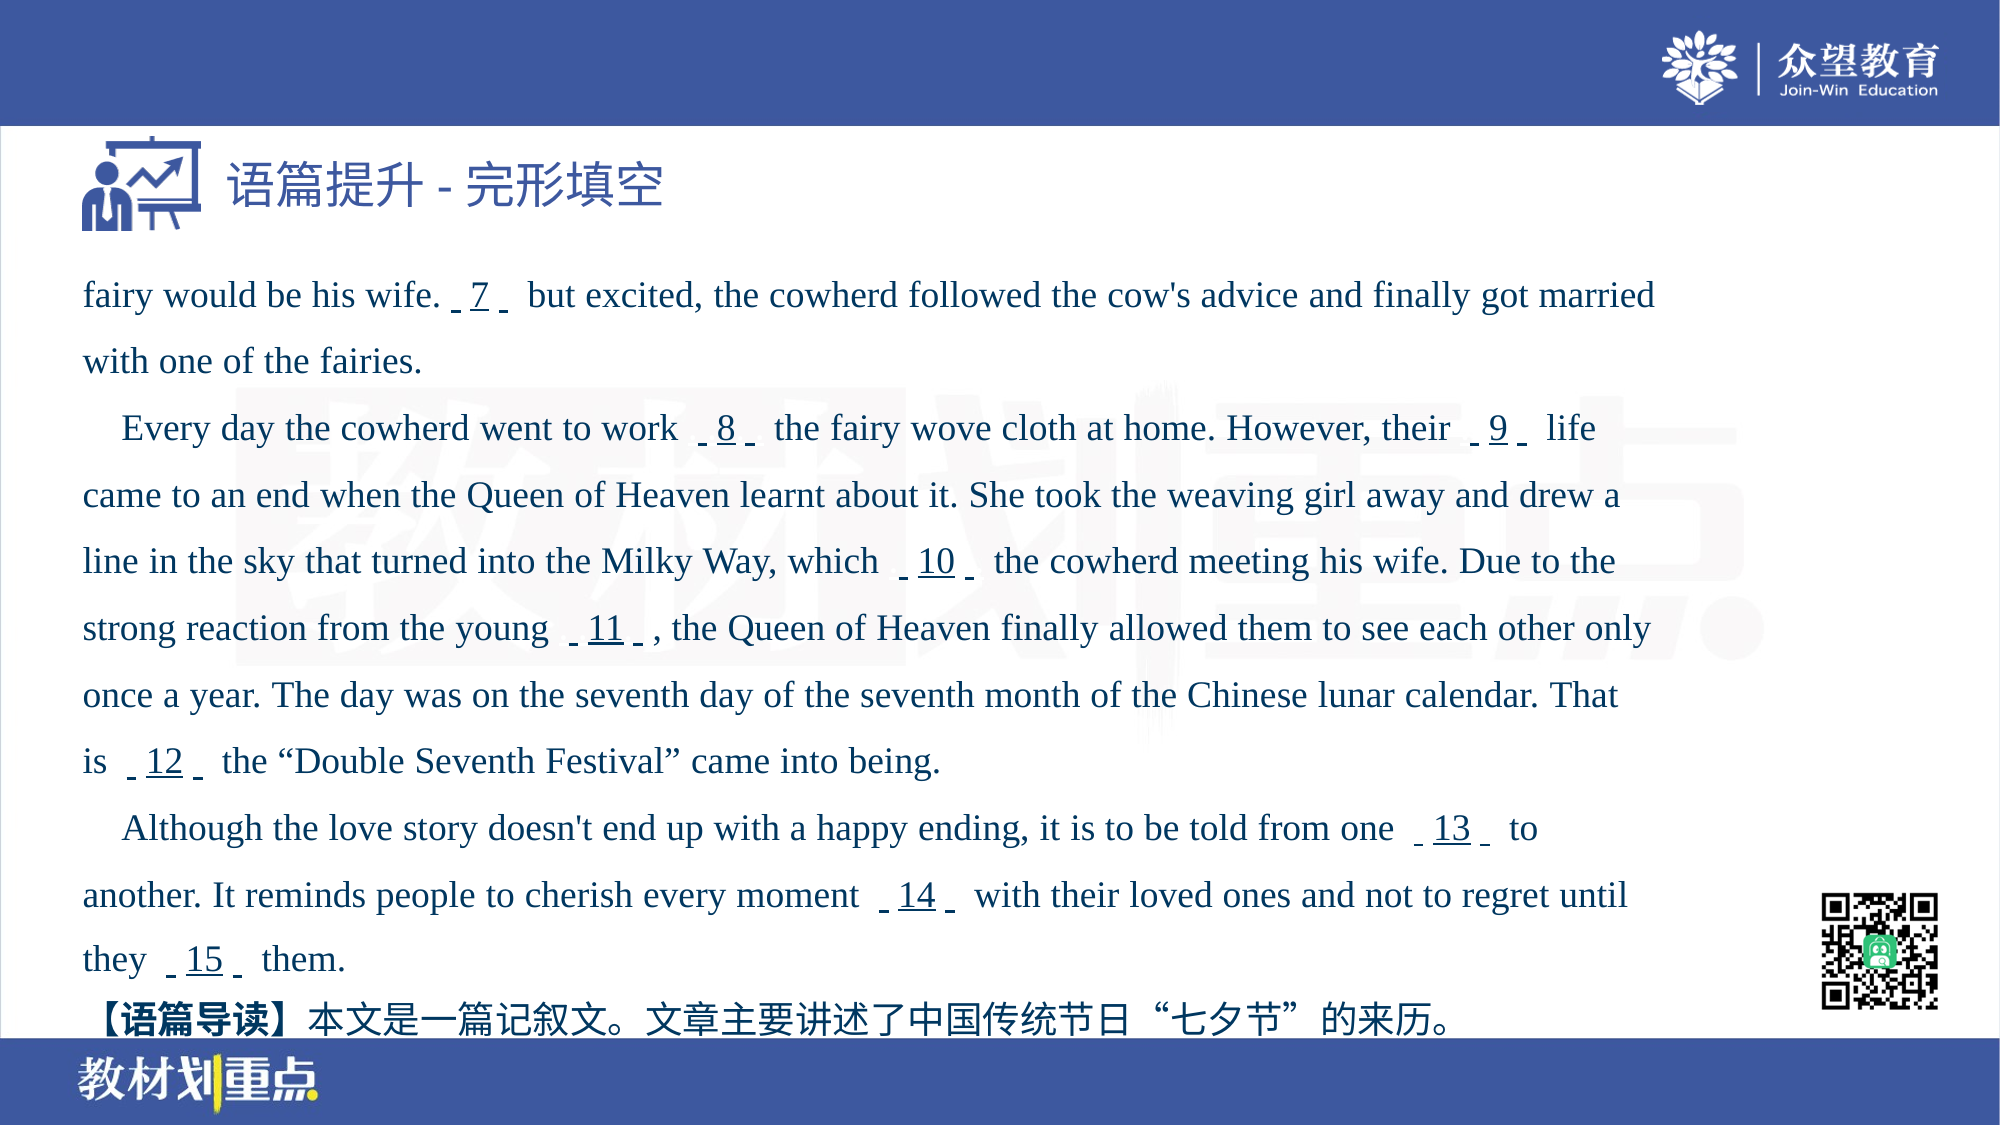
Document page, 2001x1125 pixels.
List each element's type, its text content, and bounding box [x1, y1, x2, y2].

picture [0, 0, 2000, 1125]
text_box fairy would be his wife.. .7. . but excited, the cowherd followed the cow's advice and finally got married with one of the fairies. Every day the cowherd went to work . .8. . the fairy wove cloth at home. However, their . .9. . life came to an end when the Queen of Heaven learnt about it. She took the weaving girl away and drew a line in the sky that turned into the Milky Way, which . .10. . the cowherd meeting his wife. Due to the strong reaction from the young . .11. ., the Queen of Heaven finally allowed them to see each other only once a year. The day was on the seventh day of the seventh month of the Chinese lunar calendar. That is . .12. . the “Double Seventh Festival” came into being. Although the love story doesn't end up with a happy ending, it is to be told from one . .13. . to another. It reminds people to cherish every moment . .14. . with their loved ones and not to regret until they . .15. . them. [82, 247, 1817, 973]
text_box 【语篇导读】本文是一篇记叙文。文章主要讲述了中国传统节日“七夕节”的来历。 [82, 976, 1817, 1035]
